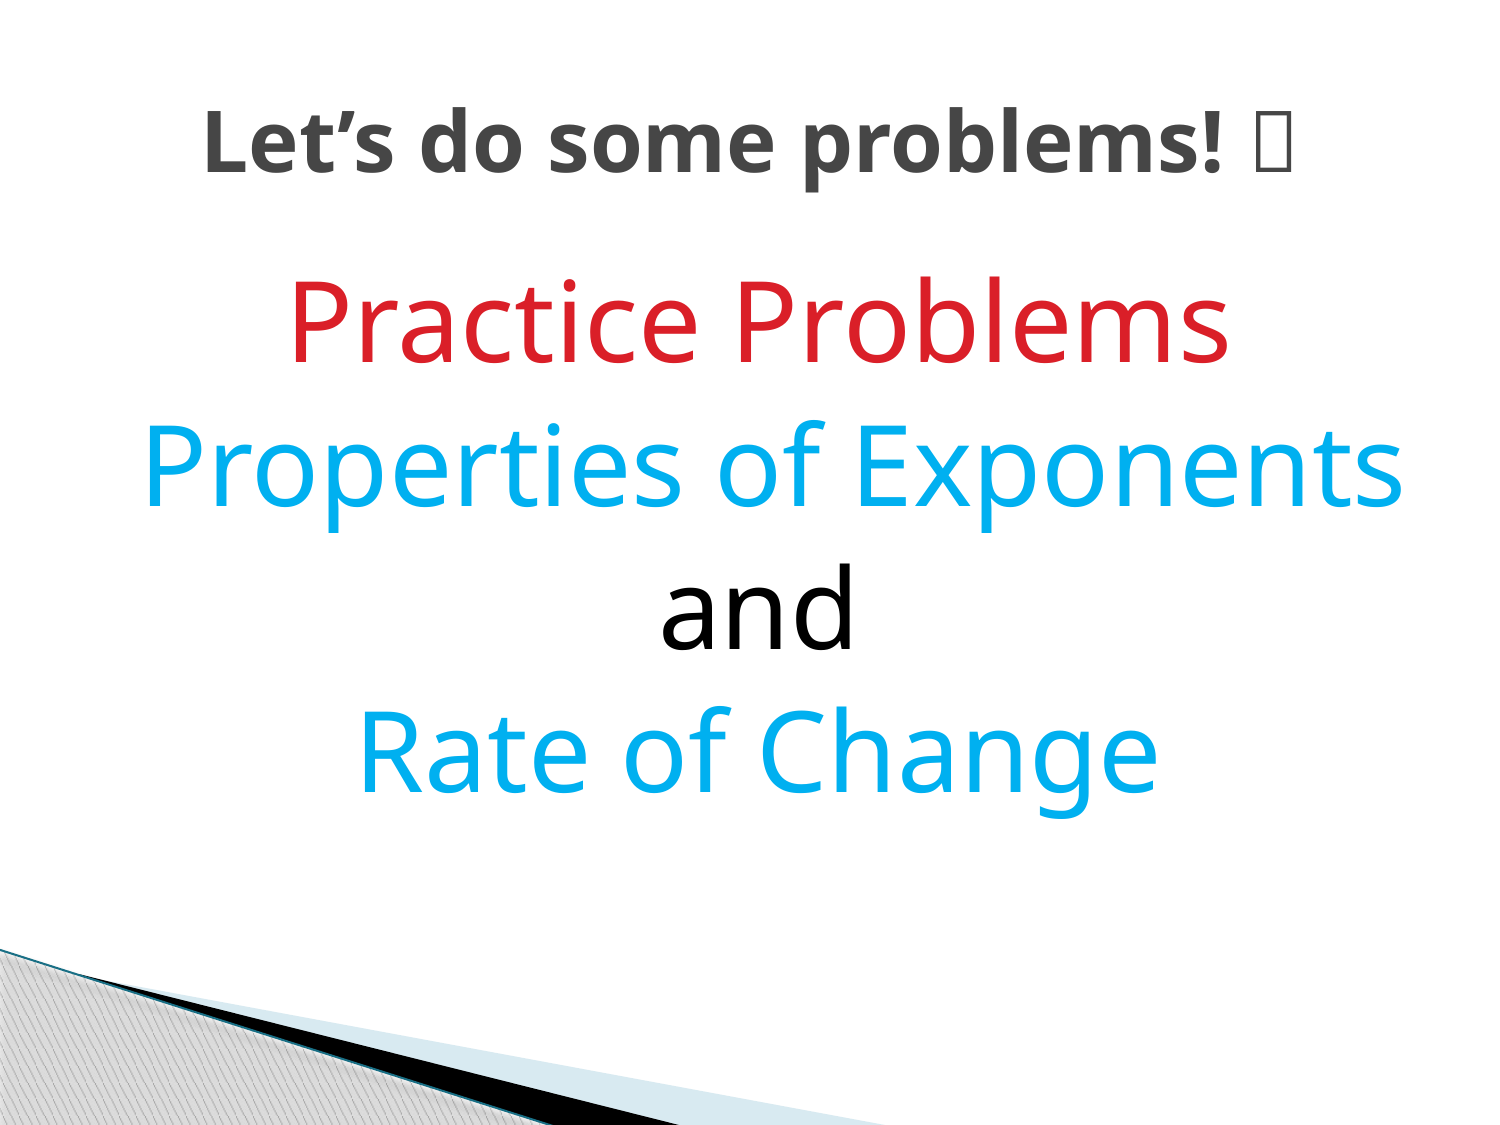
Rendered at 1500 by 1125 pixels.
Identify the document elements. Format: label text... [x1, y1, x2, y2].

title Let’s do some problems!  [75, 45, 1425, 233]
list Practice Problems Properties of Exponents and Rate of Change [75, 243, 1425, 986]
